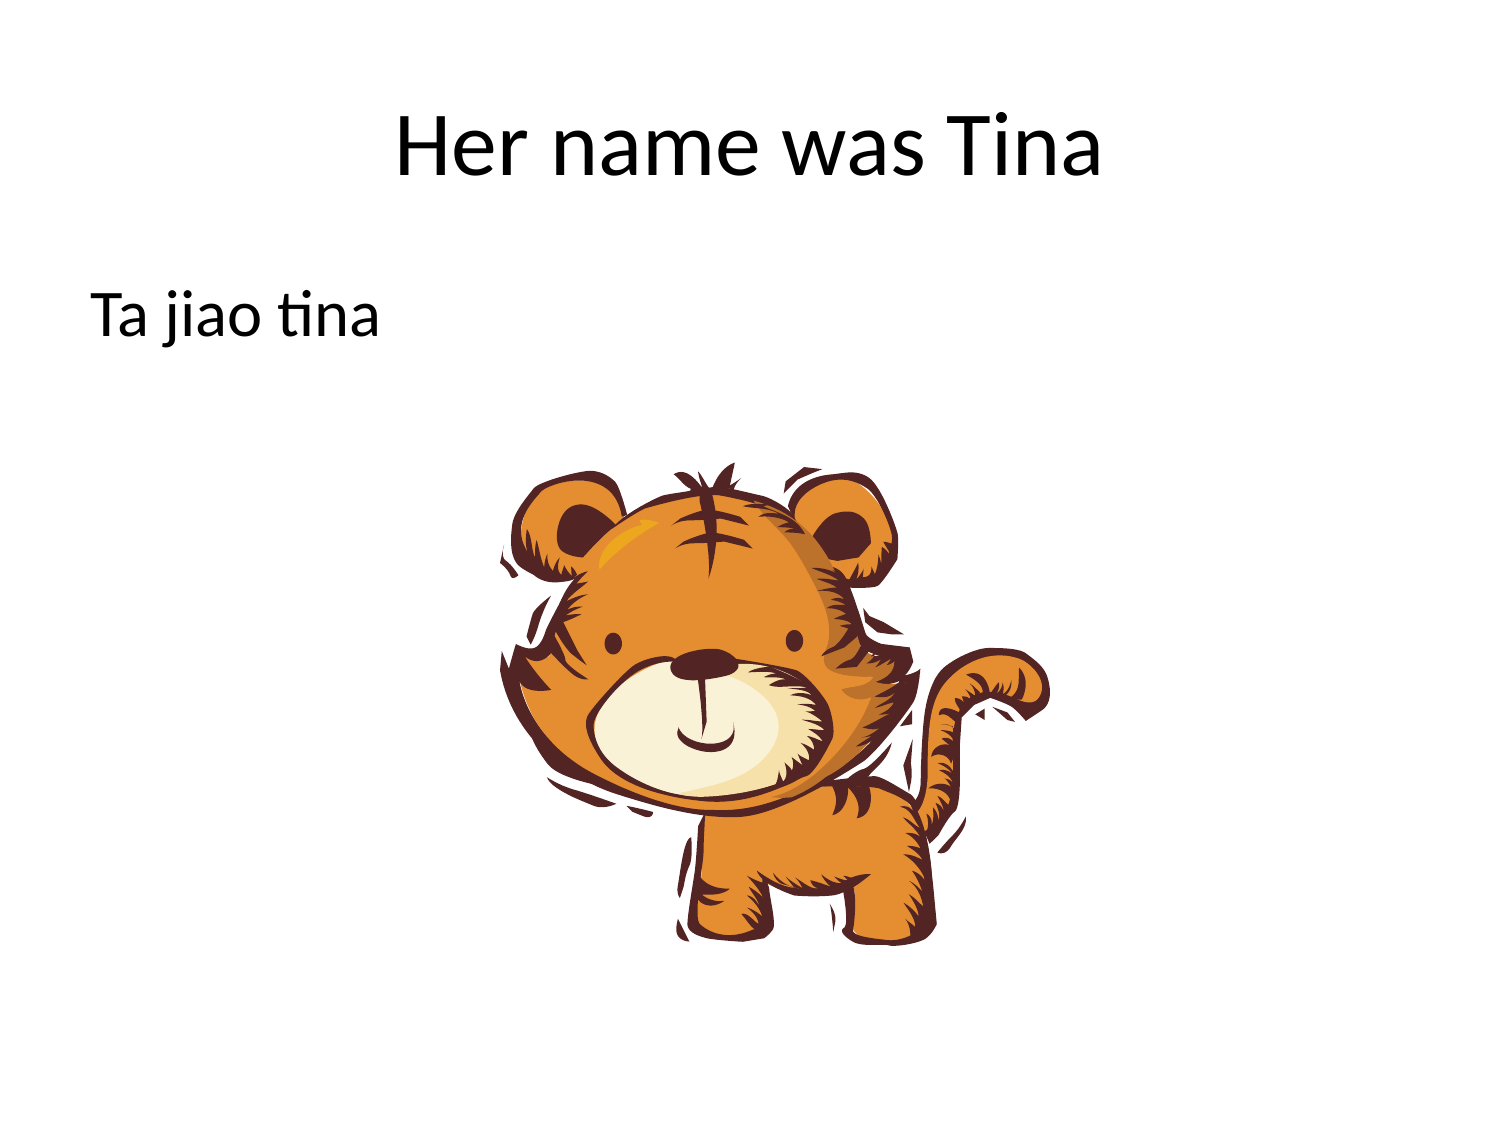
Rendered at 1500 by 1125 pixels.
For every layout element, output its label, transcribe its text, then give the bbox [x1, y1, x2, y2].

title Her name was Tina [75, 45, 1425, 233]
list Ta jiao tina [75, 262, 1425, 1005]
picture [499, 462, 1051, 947]
